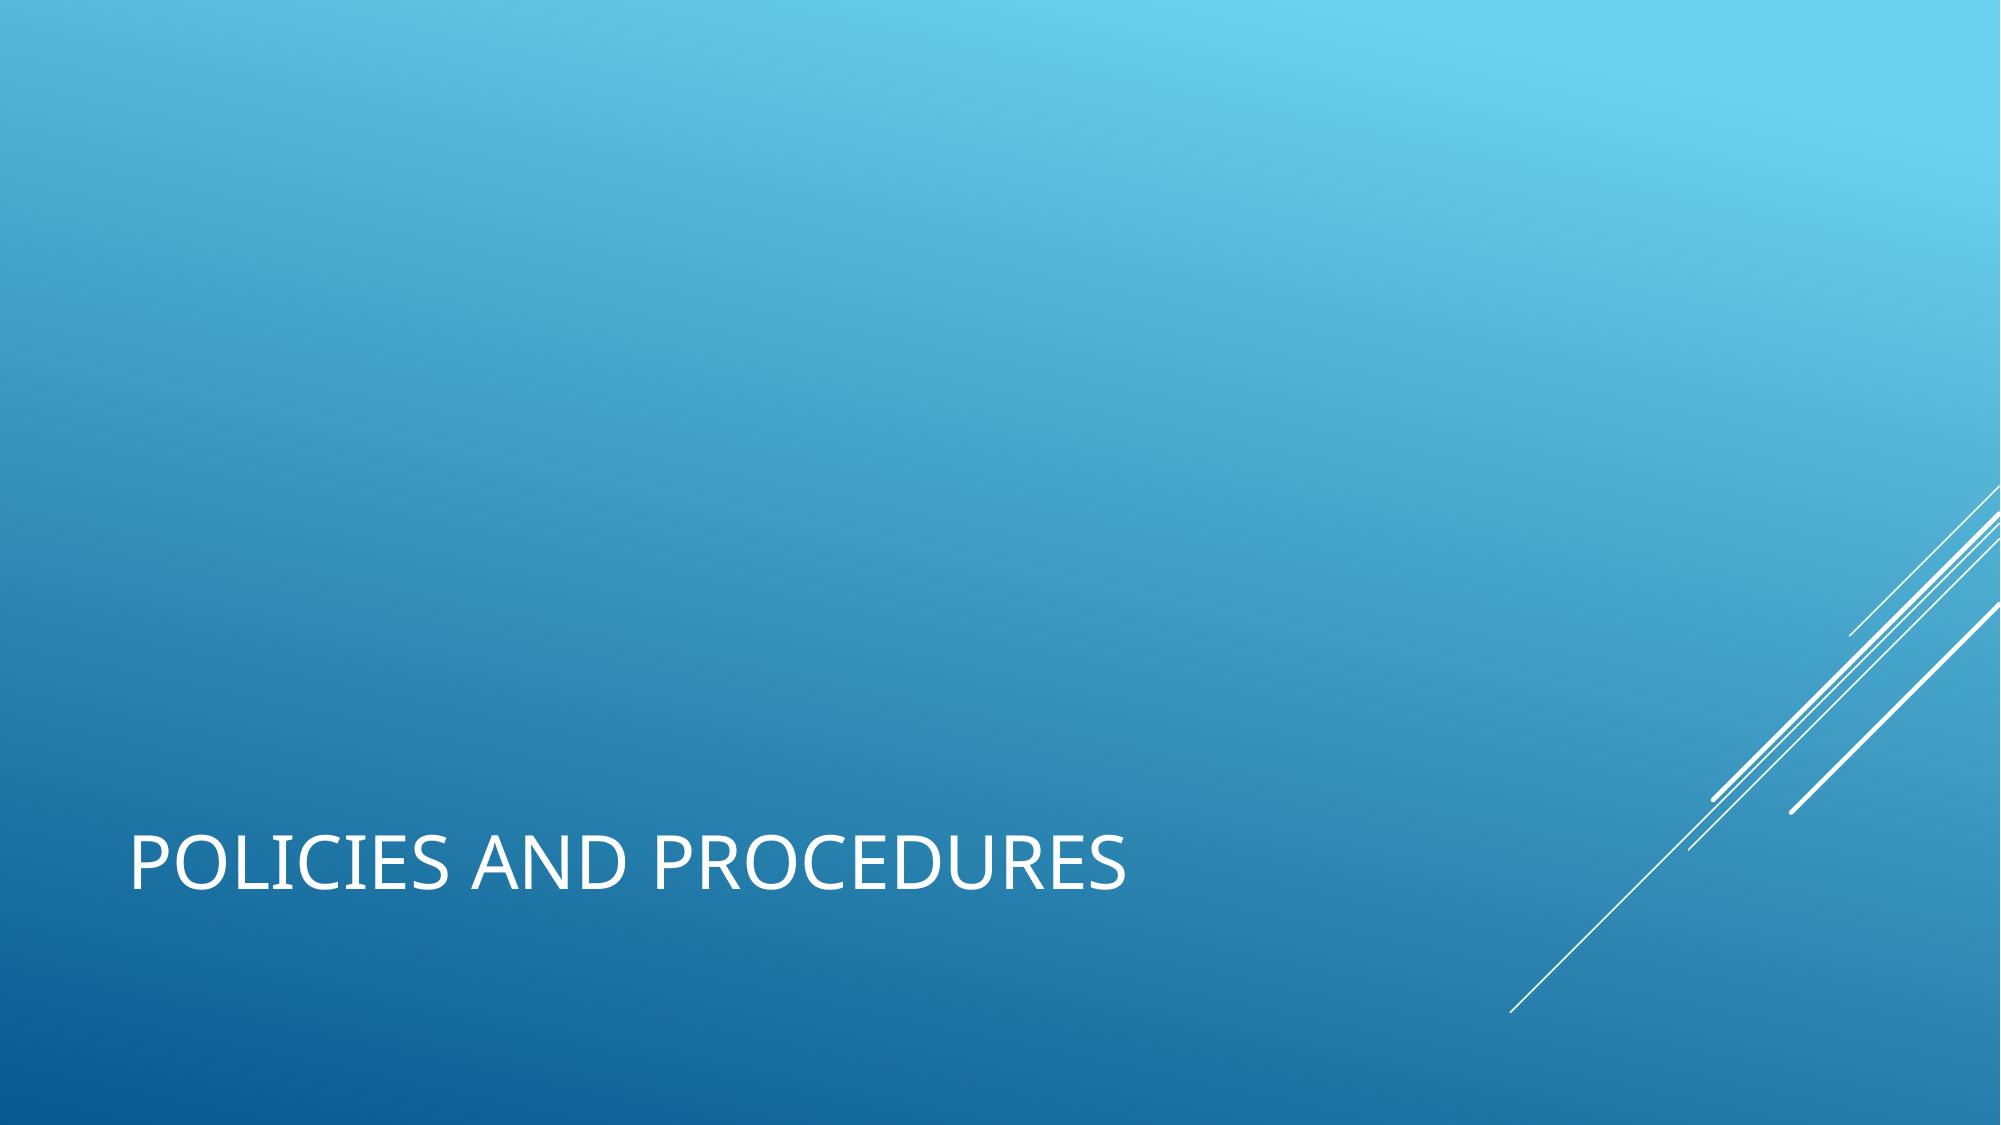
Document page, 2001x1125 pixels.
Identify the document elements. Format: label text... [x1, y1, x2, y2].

title Policies and Procedures [112, 736, 1513, 984]
